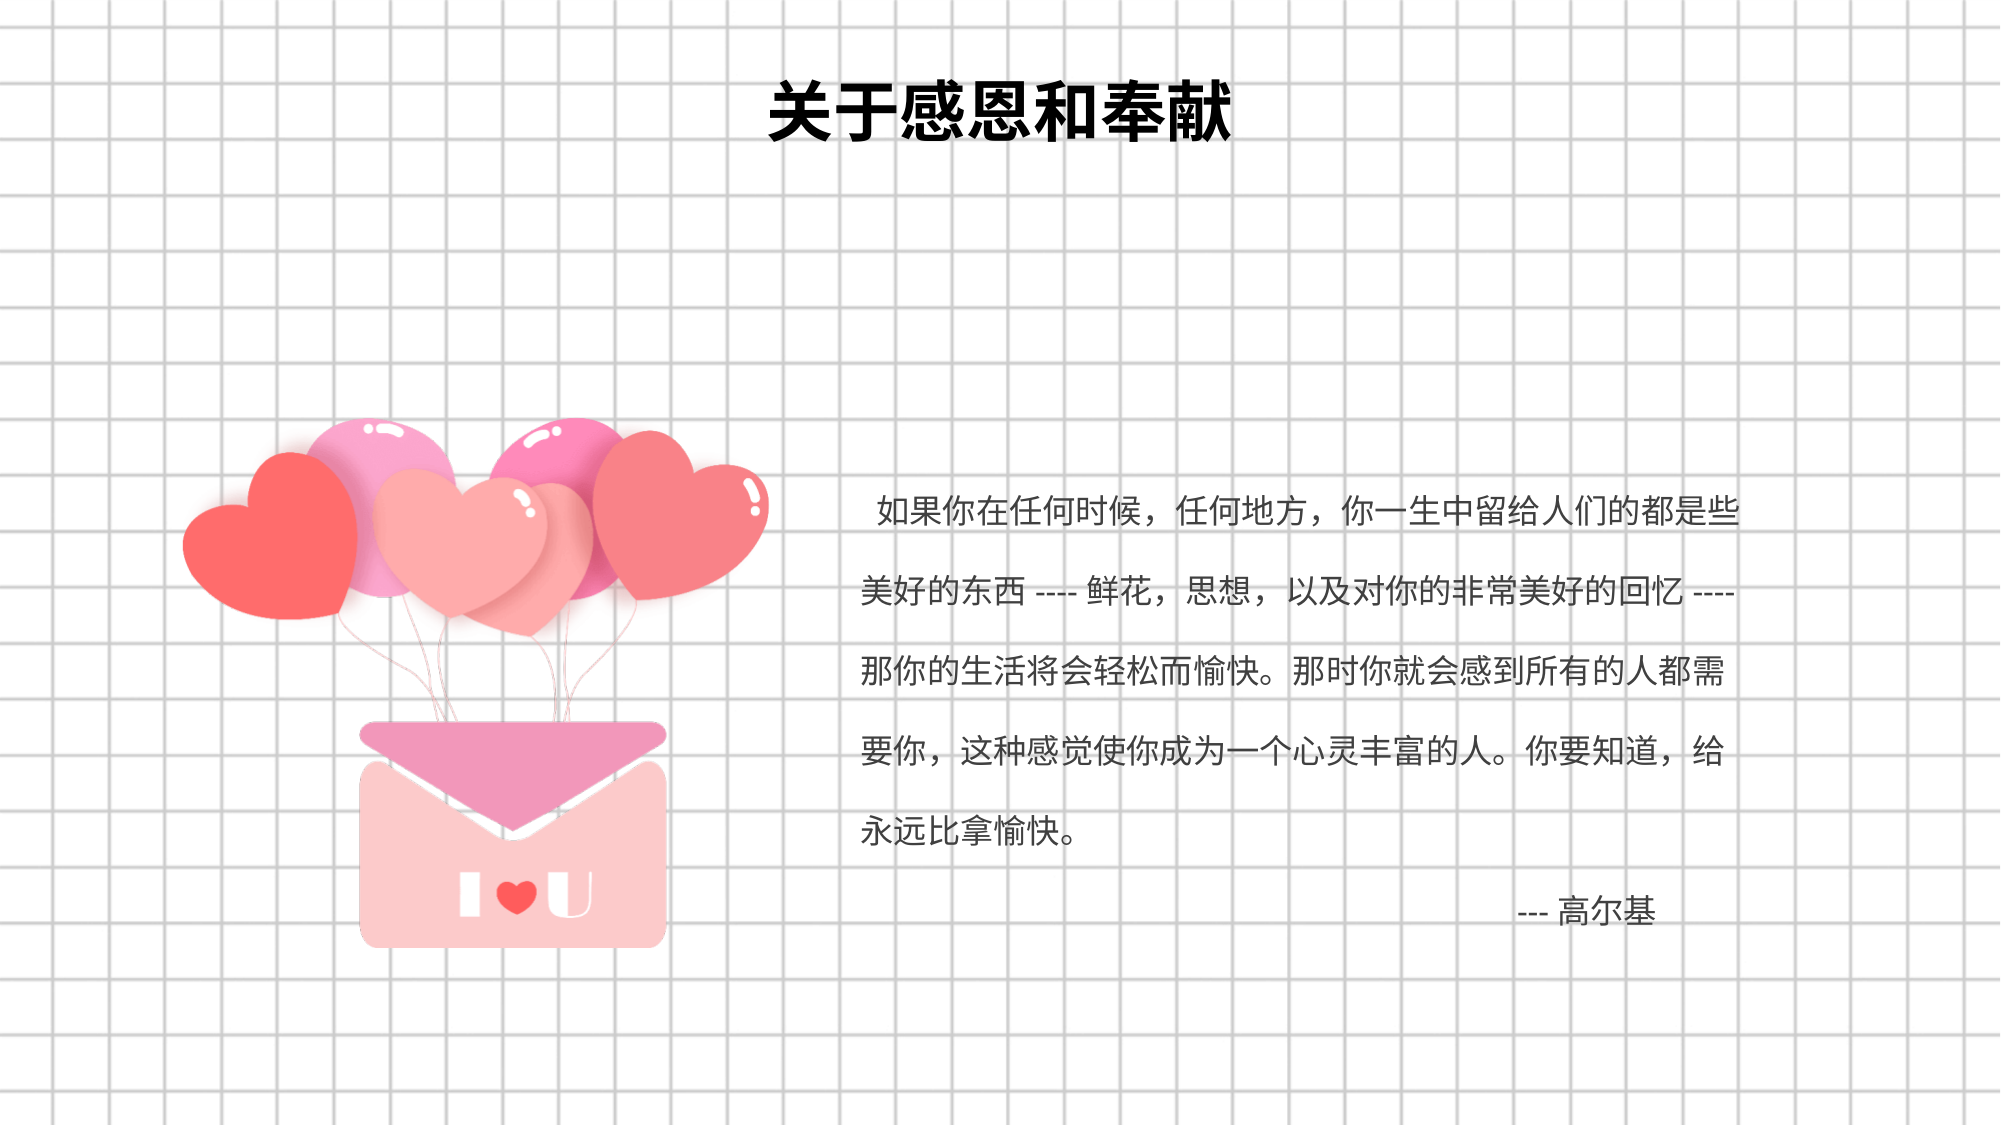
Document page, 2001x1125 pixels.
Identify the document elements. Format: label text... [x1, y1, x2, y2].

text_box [595, 62, 1405, 209]
picture [0, 0, 2001, 1125]
text_box 如果你在任何时候，任何地方，你一生中留给人们的都是些美好的东西----鲜花，思想，以及对你的非常美好的回忆----那你的生活将会轻松而愉快。那时你就会感到所有的人都需要你，这种感觉使你成为一个心灵丰富的人。你要知道，给永远比拿愉快。 ---高尔基 [846, 443, 1769, 938]
